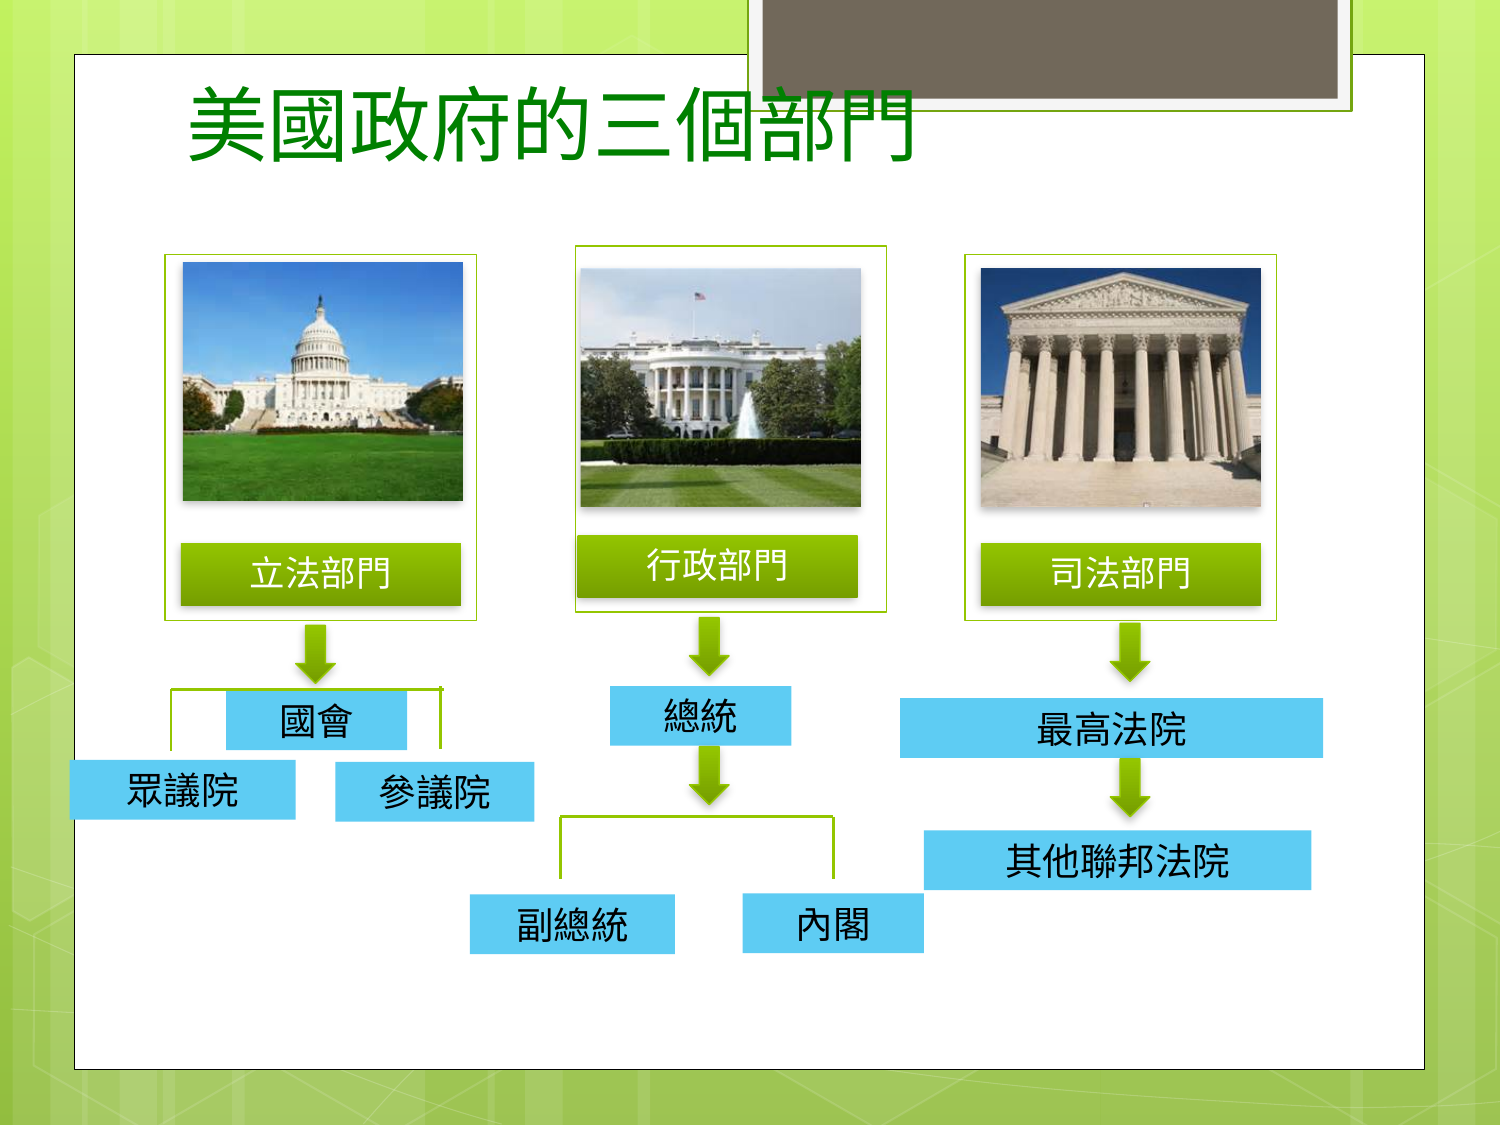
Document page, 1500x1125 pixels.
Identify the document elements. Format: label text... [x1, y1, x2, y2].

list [164, 208, 1277, 667]
text_box 其他聯邦法院 [923, 830, 1312, 891]
text_box [1123, 676, 1137, 682]
text_box [307, 676, 324, 684]
text_box [1109, 758, 1151, 818]
title 美國政府的三個部門 [171, 66, 1324, 180]
text_box 參議院 [335, 761, 535, 822]
text_box 內閣 [742, 893, 924, 954]
text_box 副總統 [469, 894, 675, 955]
text_box [688, 745, 730, 806]
text_box 眾議院 [69, 759, 296, 820]
text_box 最高法院 [900, 698, 1324, 758]
text_box 總統 [610, 686, 792, 746]
text_box 國會 [226, 697, 408, 751]
